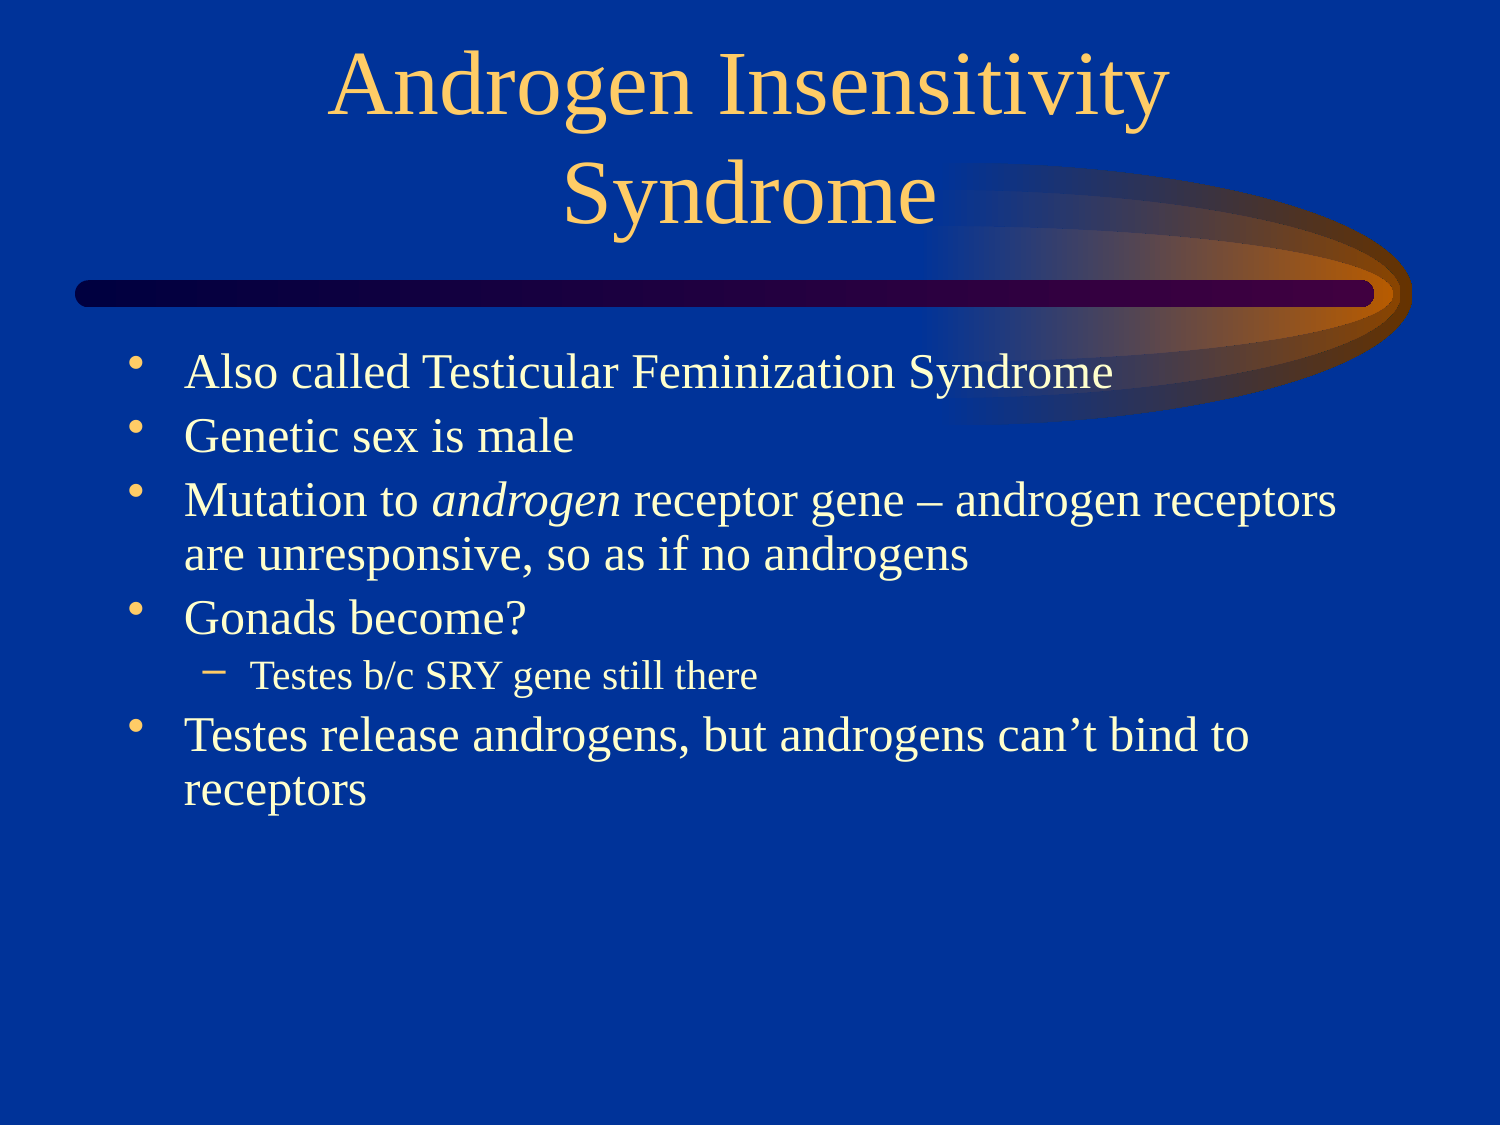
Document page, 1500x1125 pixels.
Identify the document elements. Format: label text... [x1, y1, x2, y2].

list Also called Testicular Feminization Syndrome Genetic sex is male Mutation to androgen receptor gene – androgen receptors are unresponsive, so as if no androgens Gonads become? Testes b/c SRY gene still there Testes release androgens, but androgens can’t bind to receptors [112, 337, 1388, 1013]
title Androgen Insensitivity Syndrome [112, 62, 1388, 251]
